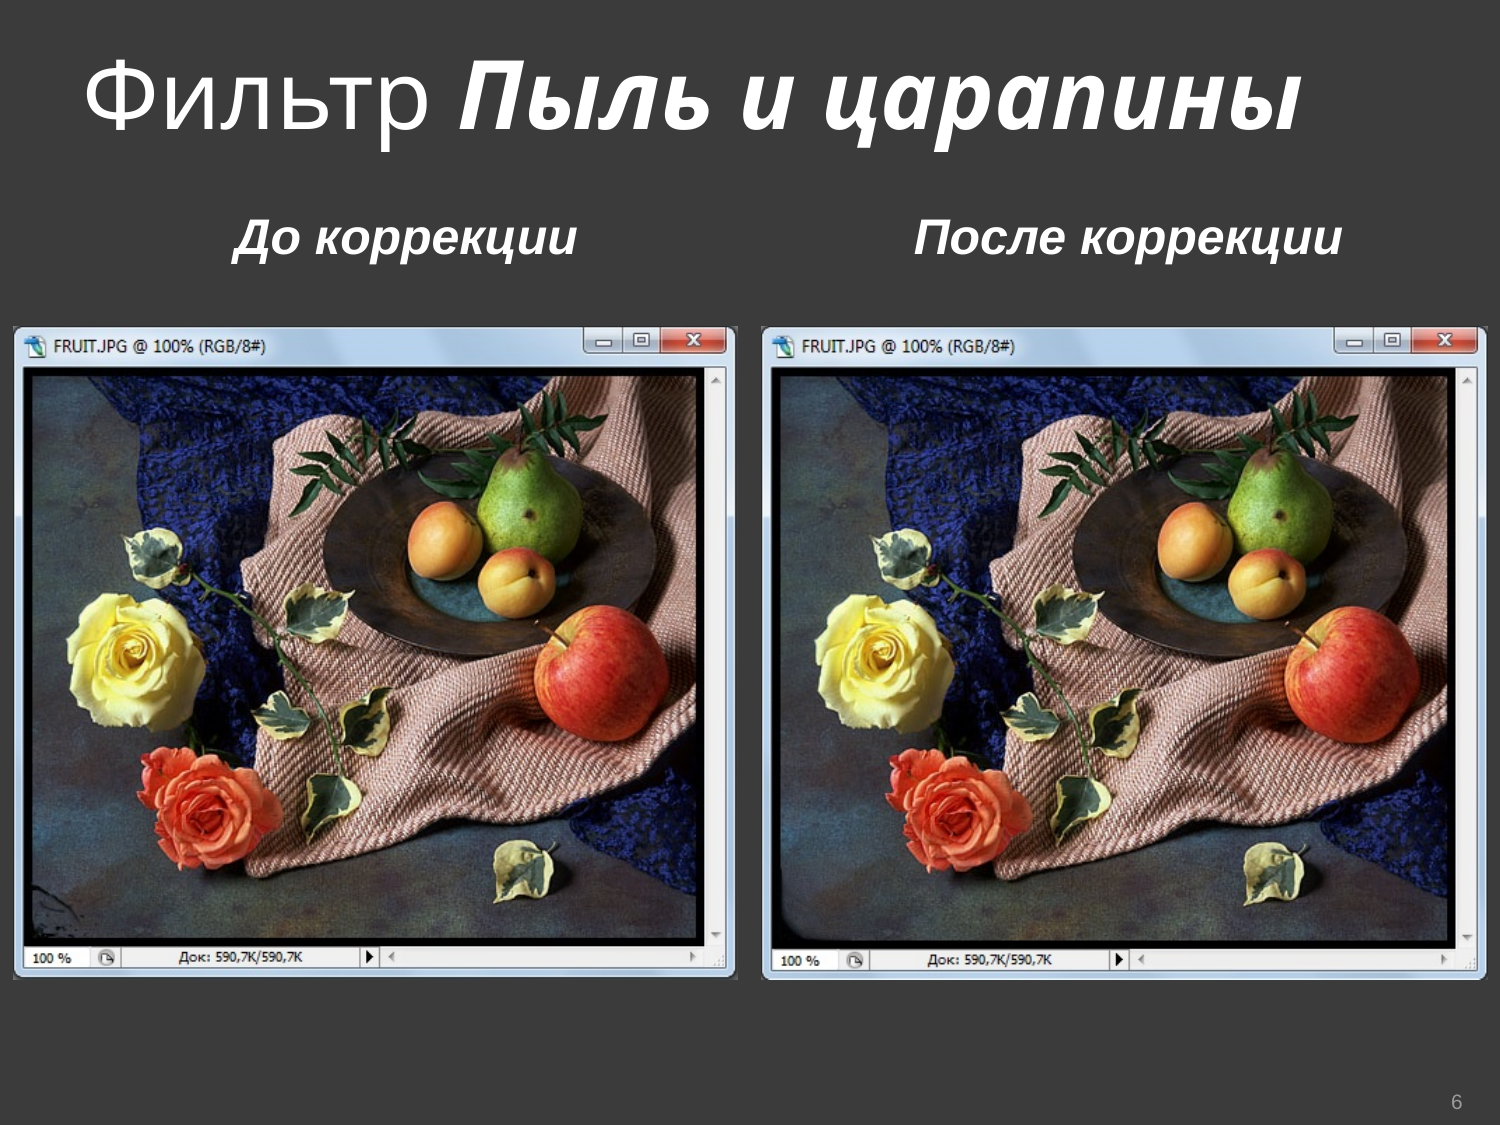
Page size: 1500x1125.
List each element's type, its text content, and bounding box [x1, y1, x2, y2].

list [12, 326, 738, 980]
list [761, 326, 1488, 980]
list До коррекции [75, 197, 738, 303]
title Фильтр Пыль и царапины [75, 0, 1425, 185]
list После коррекции [761, 197, 1425, 303]
slide_number 6 [1337, 1053, 1463, 1114]
